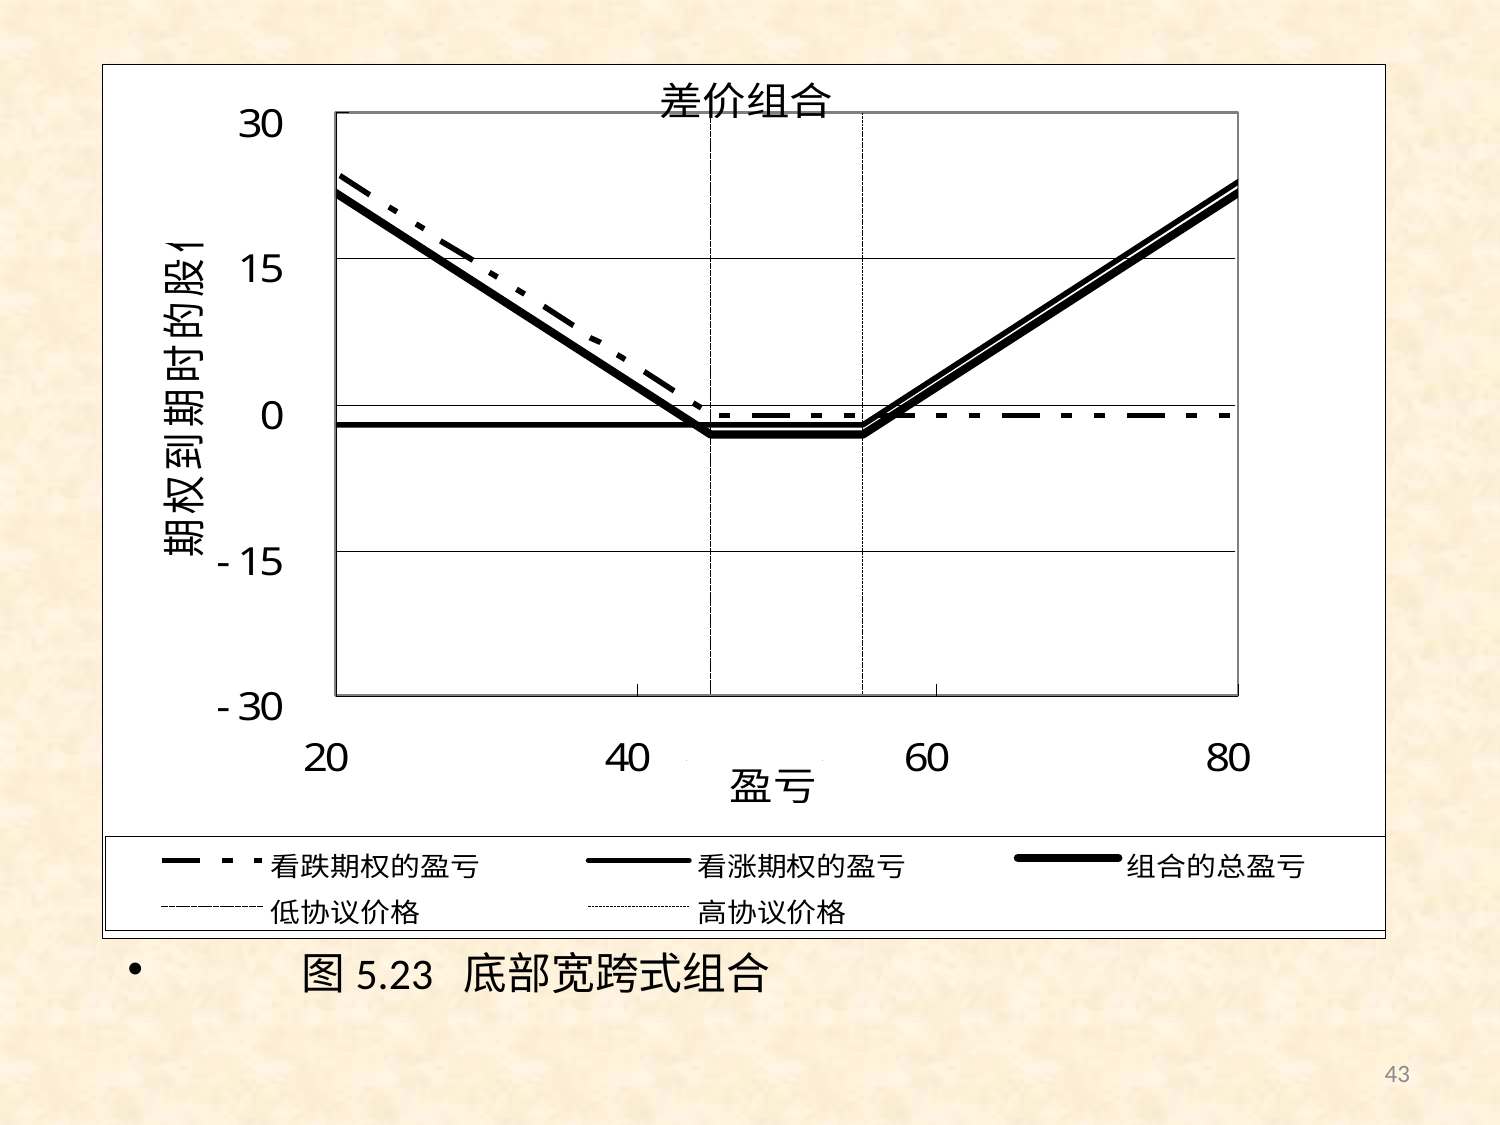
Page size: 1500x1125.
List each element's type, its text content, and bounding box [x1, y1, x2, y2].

picture [0, 0, 1500, 1125]
slide_number 43 [1074, 1042, 1425, 1103]
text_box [88, 51, 1402, 951]
list 图5.23 底部宽跨式组合 [112, 959, 1388, 1075]
